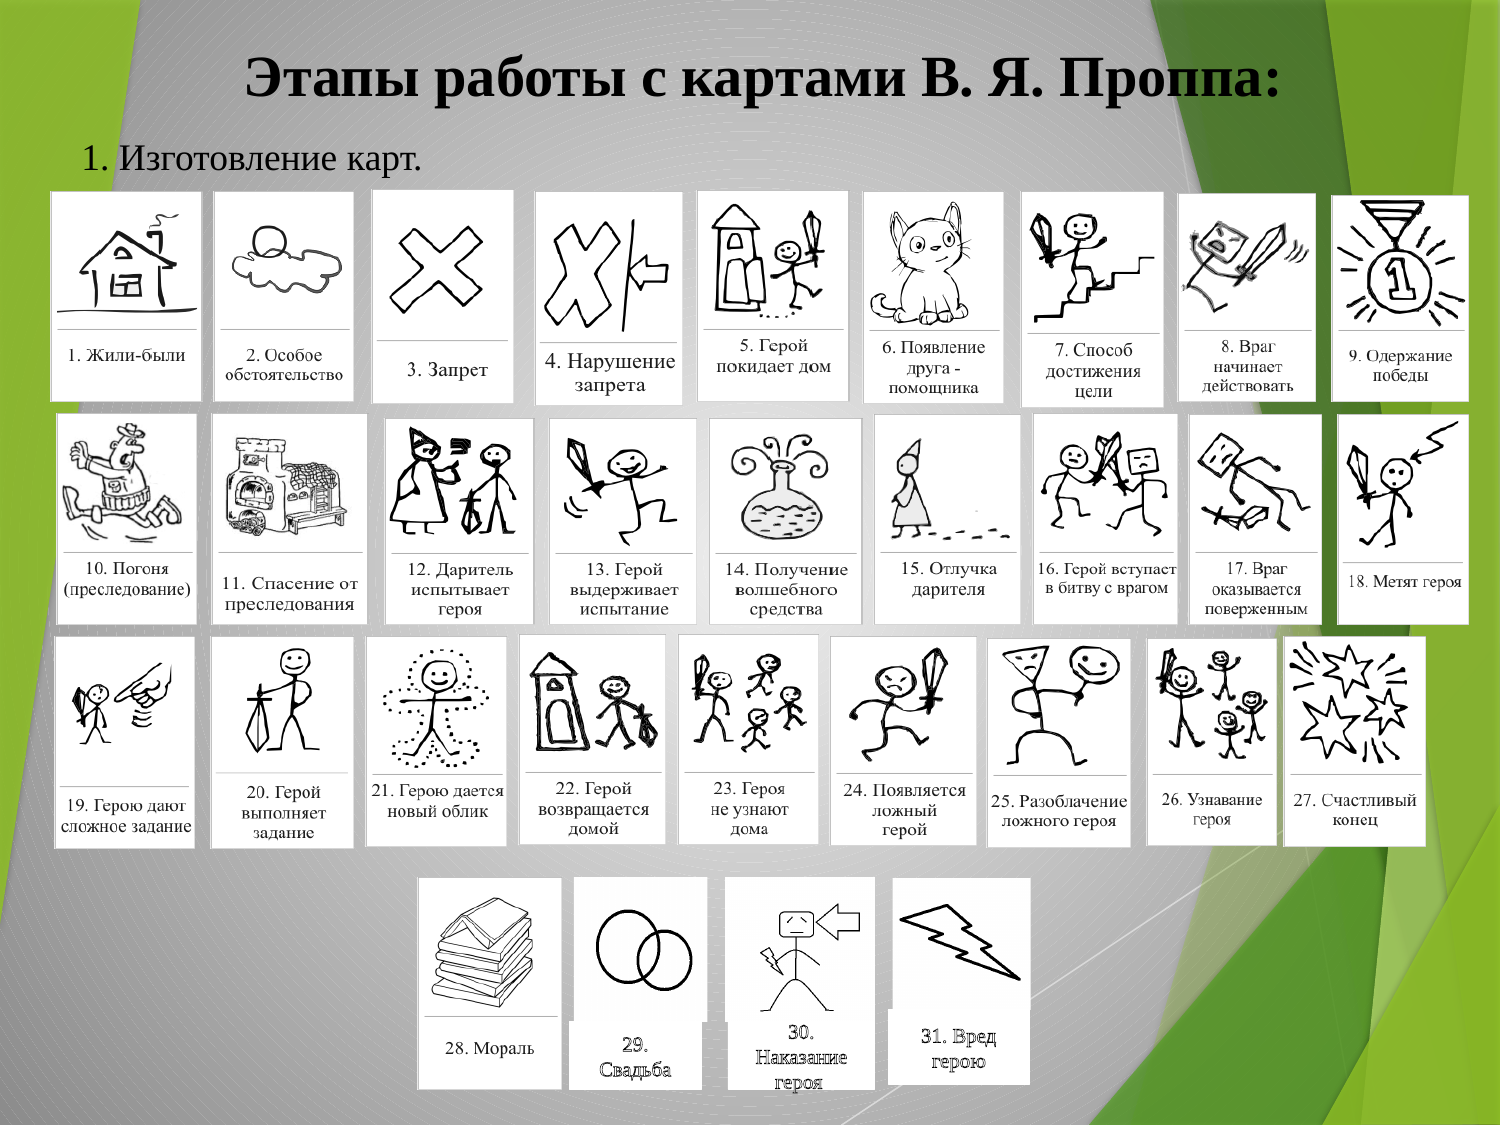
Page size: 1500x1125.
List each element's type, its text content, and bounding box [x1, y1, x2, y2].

picture [708, 417, 863, 626]
text_box 30. Наказание героя [726, 1029, 876, 1091]
picture [517, 633, 667, 845]
picture [548, 417, 698, 626]
picture [986, 637, 1132, 849]
picture [370, 189, 515, 405]
text_box Этапы работы с картами В. Я. Проппа: 1. Изготовление карт. [66, 30, 1461, 301]
picture [49, 191, 204, 403]
picture [533, 191, 683, 407]
picture [1032, 412, 1178, 626]
picture [696, 189, 850, 403]
picture [210, 636, 355, 850]
picture [365, 636, 507, 848]
picture [1176, 193, 1317, 402]
picture [383, 417, 535, 626]
picture [676, 633, 820, 845]
picture [1336, 414, 1469, 626]
picture [1188, 414, 1323, 626]
picture [53, 636, 196, 850]
picture [873, 414, 1022, 626]
picture [861, 191, 1004, 404]
picture [213, 191, 355, 403]
text_box 29. Свадьба [568, 1024, 703, 1091]
picture [416, 877, 562, 1090]
picture [1282, 636, 1427, 848]
picture [1020, 191, 1164, 409]
picture [573, 877, 709, 1022]
picture [55, 413, 198, 626]
picture [1330, 194, 1469, 402]
picture [1145, 637, 1277, 847]
text_box 31. Вред герою [887, 1013, 1031, 1086]
picture [828, 635, 977, 847]
picture [891, 878, 1032, 1011]
picture [210, 413, 369, 626]
picture [724, 877, 876, 1022]
